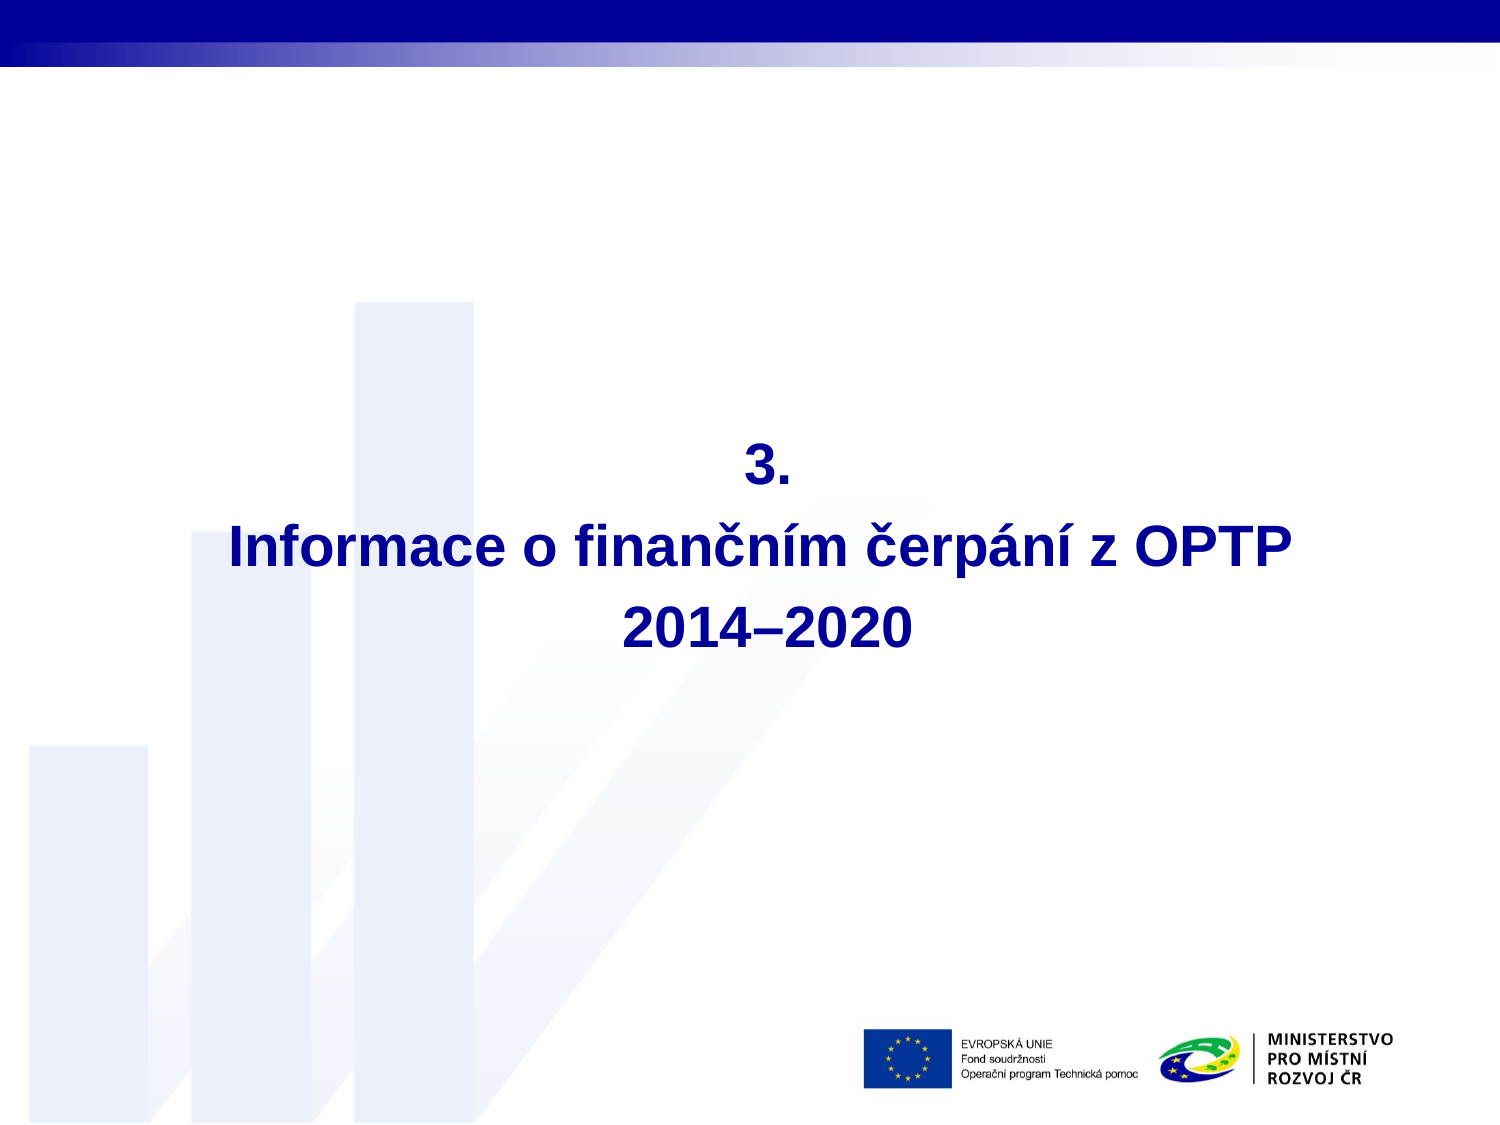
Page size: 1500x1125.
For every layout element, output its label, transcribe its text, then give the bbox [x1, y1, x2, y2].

picture [29, 302, 1412, 1125]
list 3. Informace o finančním čerpání z OPTP 2014–2020 [88, 255, 1449, 1012]
